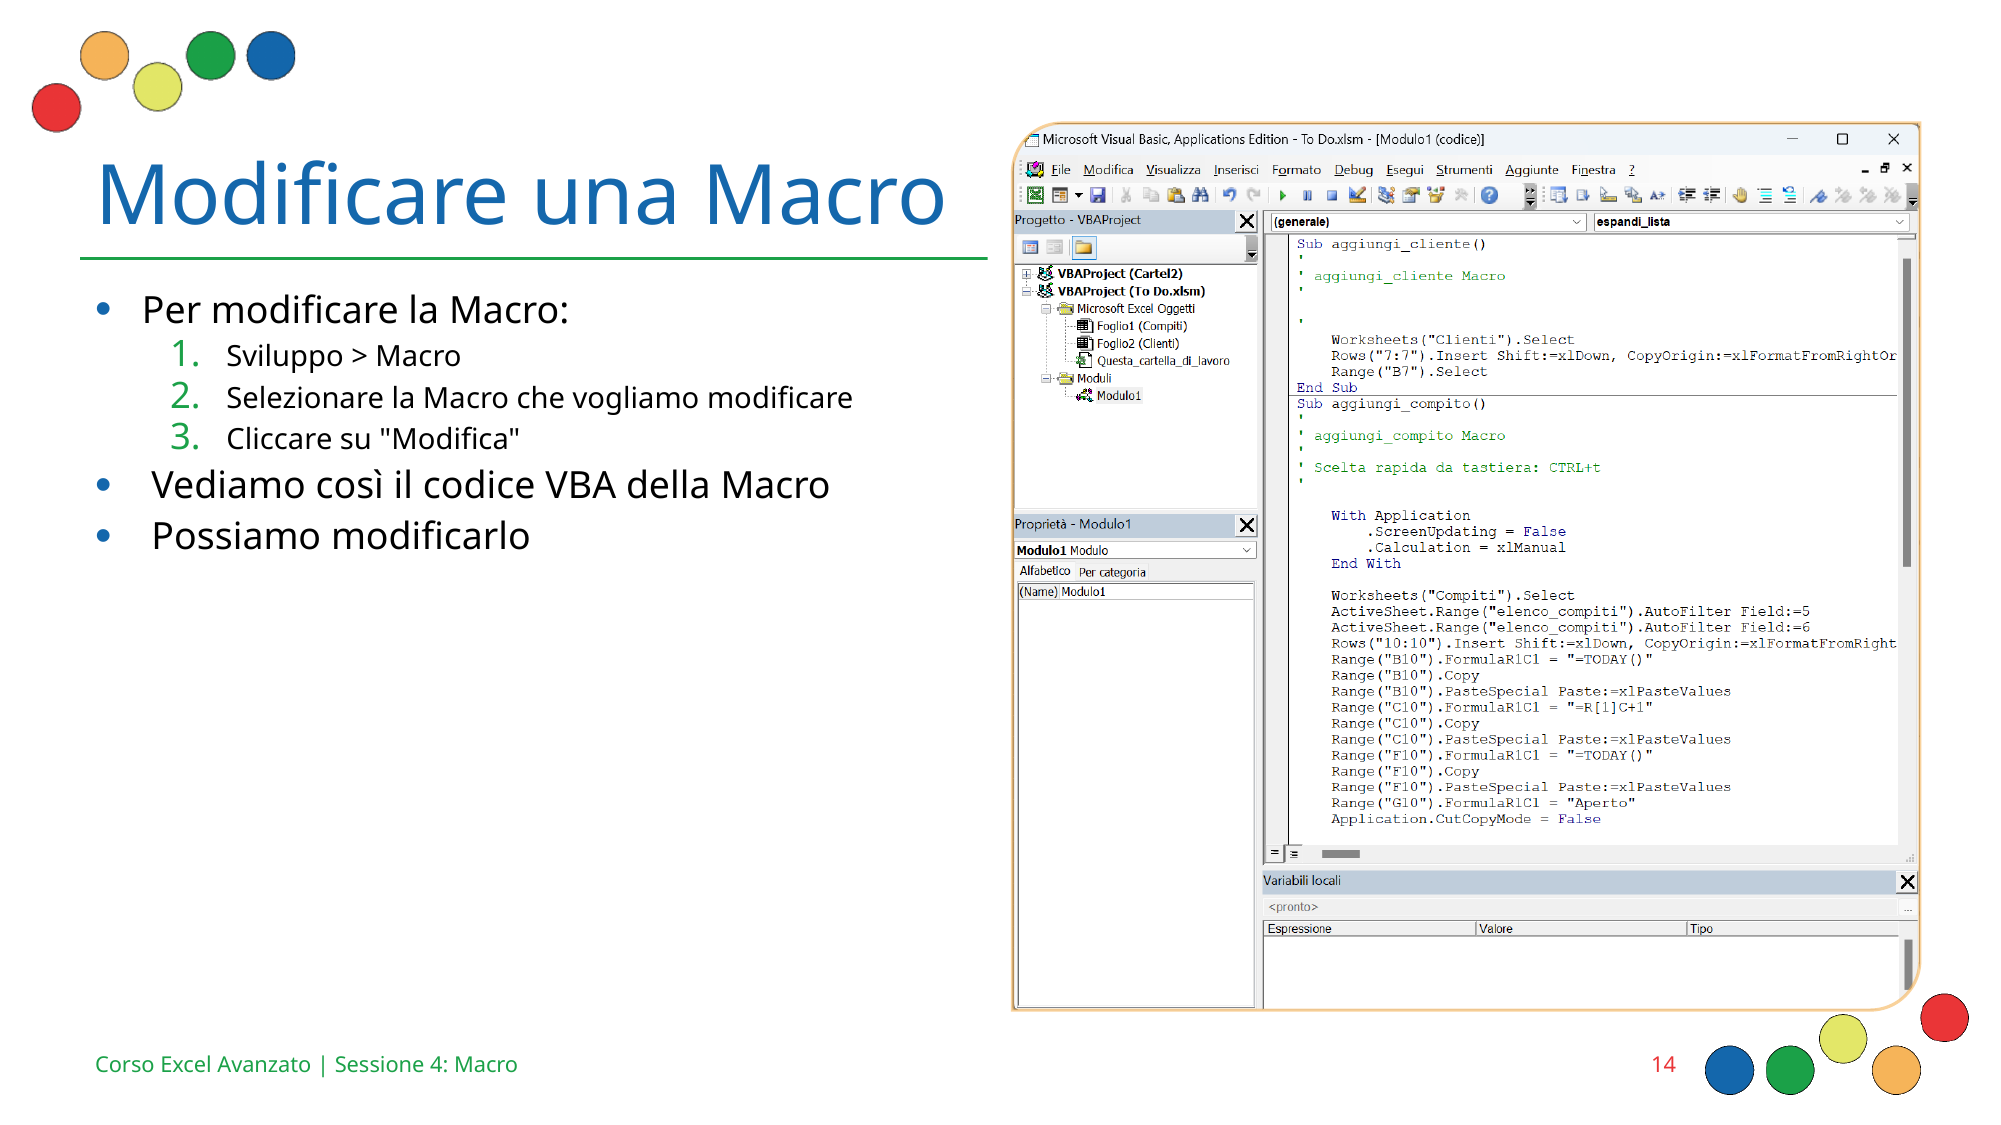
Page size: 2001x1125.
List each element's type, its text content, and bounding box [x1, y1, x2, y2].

picture [1012, 122, 1971, 1096]
slide_number 14 [1583, 1035, 1692, 1096]
title Modificare una Macro [80, 123, 988, 259]
footer Corso Excel Avanzato | Sessione 4: Macro [80, 1035, 1571, 1096]
picture [29, 30, 295, 135]
list Per modificare la Macro: Sviluppo > Macro Selezionare la Macro che vogliamo modificare Cliccare su "Modifica" Vediamo così il codice VBA della Macro Possiamo modificarlo [80, 278, 988, 1011]
